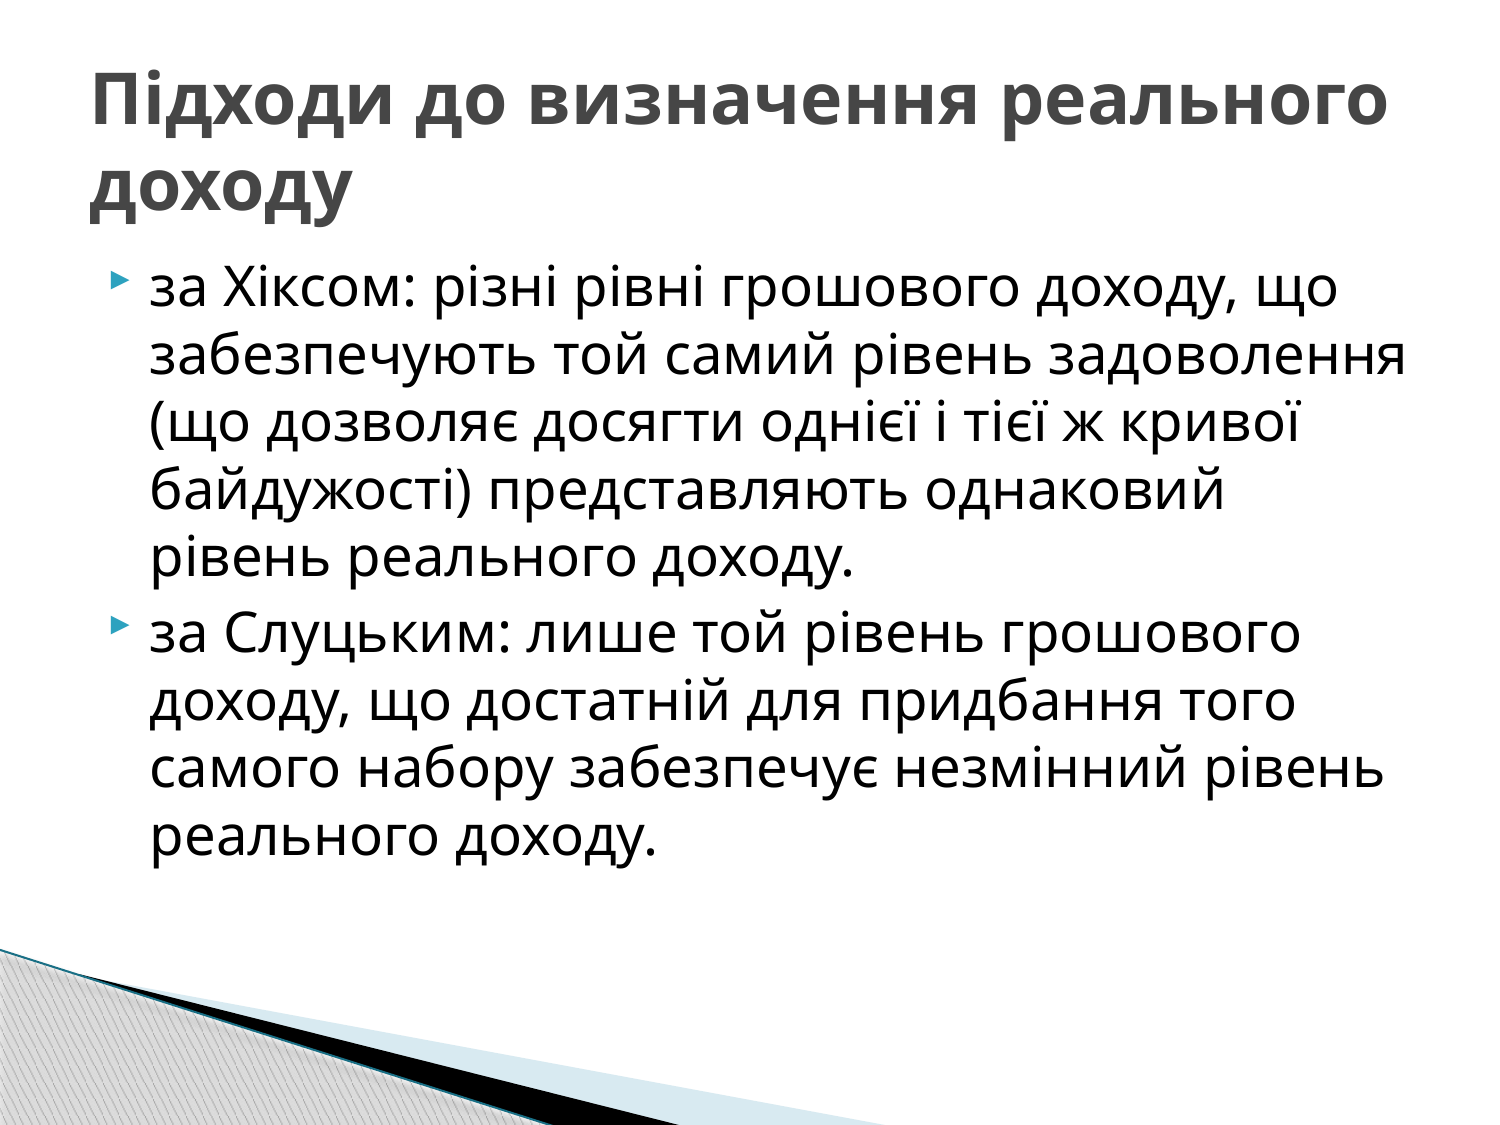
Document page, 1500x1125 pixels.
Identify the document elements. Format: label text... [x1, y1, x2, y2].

title Підходи до визначення реального доходу [75, 45, 1425, 233]
list за Хіксом: різні рівні грошового доходу, що забезпечують той самий рівень задоволення (що дозволяє досягти однієї і тієї ж кривої байдужості) представляють однаковий рівень реального доходу. за Слуцьким: лише той рівень грошового доходу, що достатній для придбання того самого набору забезпечує незмінний рівень реального доходу. [75, 243, 1425, 986]
